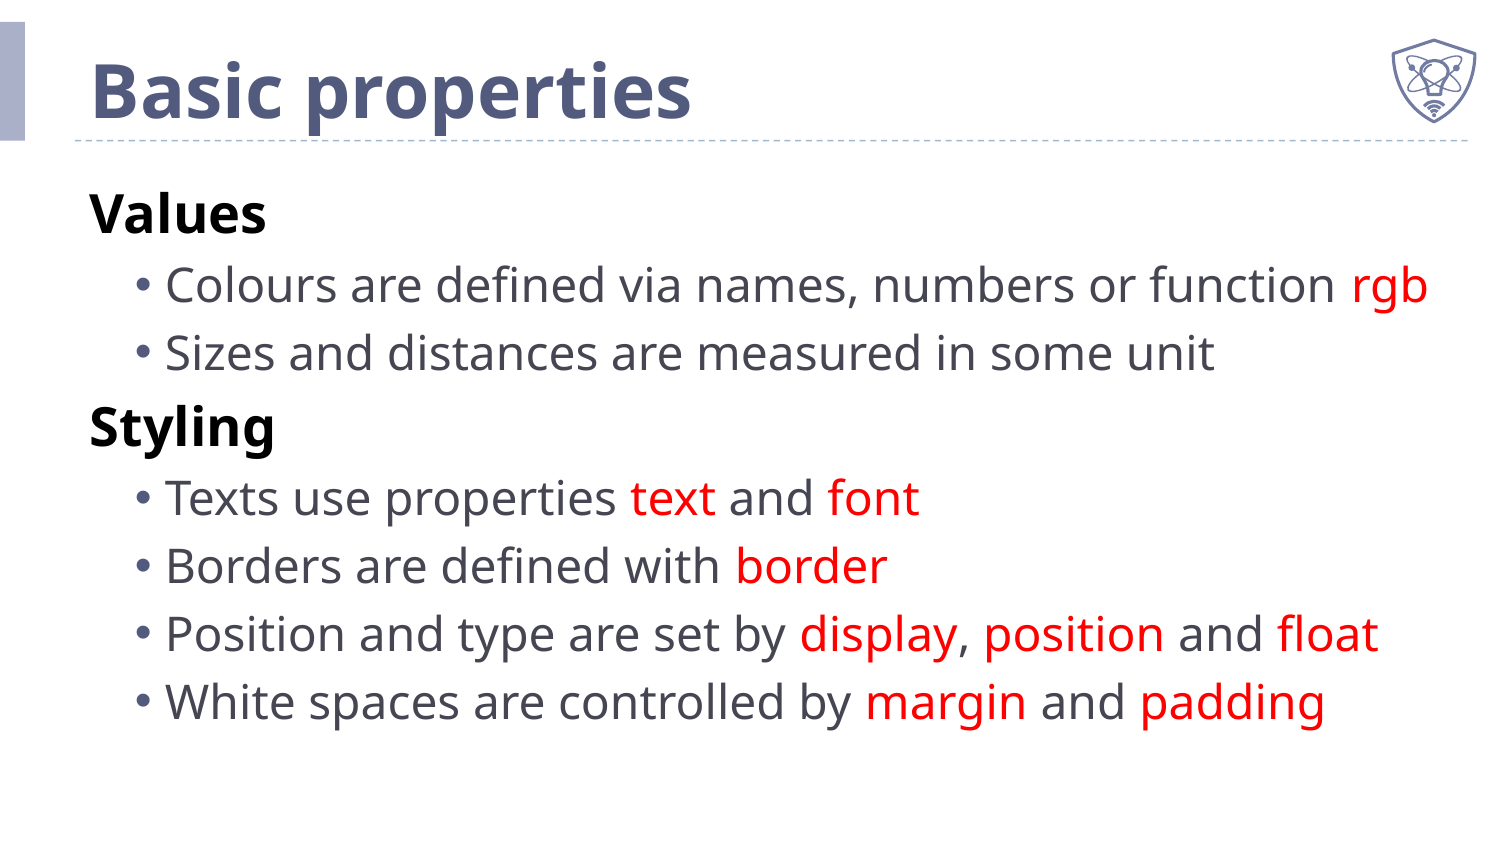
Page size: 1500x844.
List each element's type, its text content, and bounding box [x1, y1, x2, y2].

title Basic properties [75, 18, 1475, 141]
list Values Colours are defined via names, numbers or function rgb Sizes and distances are measured in some unit Styling Texts use properties text and font Borders are defined with border Position and type are set by display, position and float White spaces are controlled by margin and padding [75, 171, 1475, 835]
